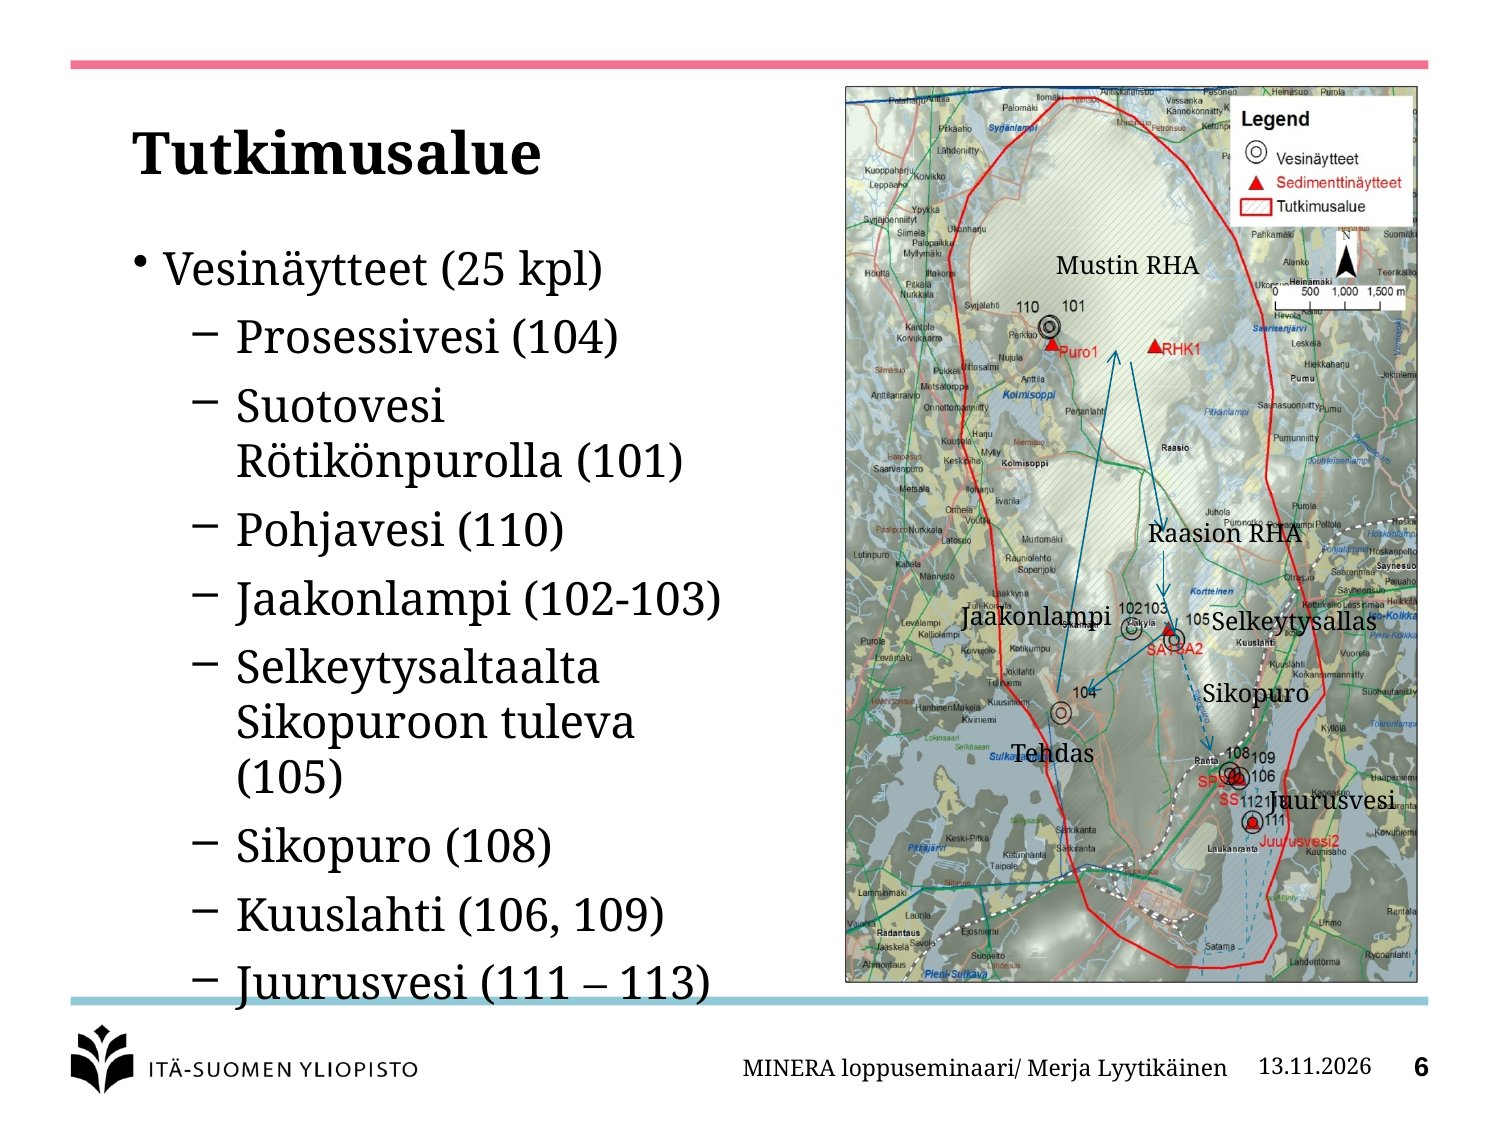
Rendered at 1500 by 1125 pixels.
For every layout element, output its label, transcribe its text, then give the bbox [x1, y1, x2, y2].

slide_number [1229, 1046, 1369, 1089]
picture [70, 1024, 422, 1094]
title Tutkimusalue [117, 107, 803, 274]
slide_number 6 [1369, 1046, 1430, 1089]
list Vesinäytteet (25 kpl) Prosessivesi (104) Suotovesi Rötikönpurolla (101) Pohjavesi (110) Jaakonlampi (102-103) Selkeytysaltaalta Sikopuroon tuleva (105) Sikopuro (108) Kuuslahti (106, 109) Juurusvesi (111 – 113) [117, 231, 762, 988]
picture [808, 77, 1453, 987]
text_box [1163, 597, 1176, 634]
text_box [1130, 361, 1164, 533]
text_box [1056, 349, 1117, 693]
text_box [1174, 633, 1211, 752]
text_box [1086, 633, 1164, 693]
footer MINERA loppuseminaari/ Merja Lyytikäinen [500, 1046, 1229, 1089]
